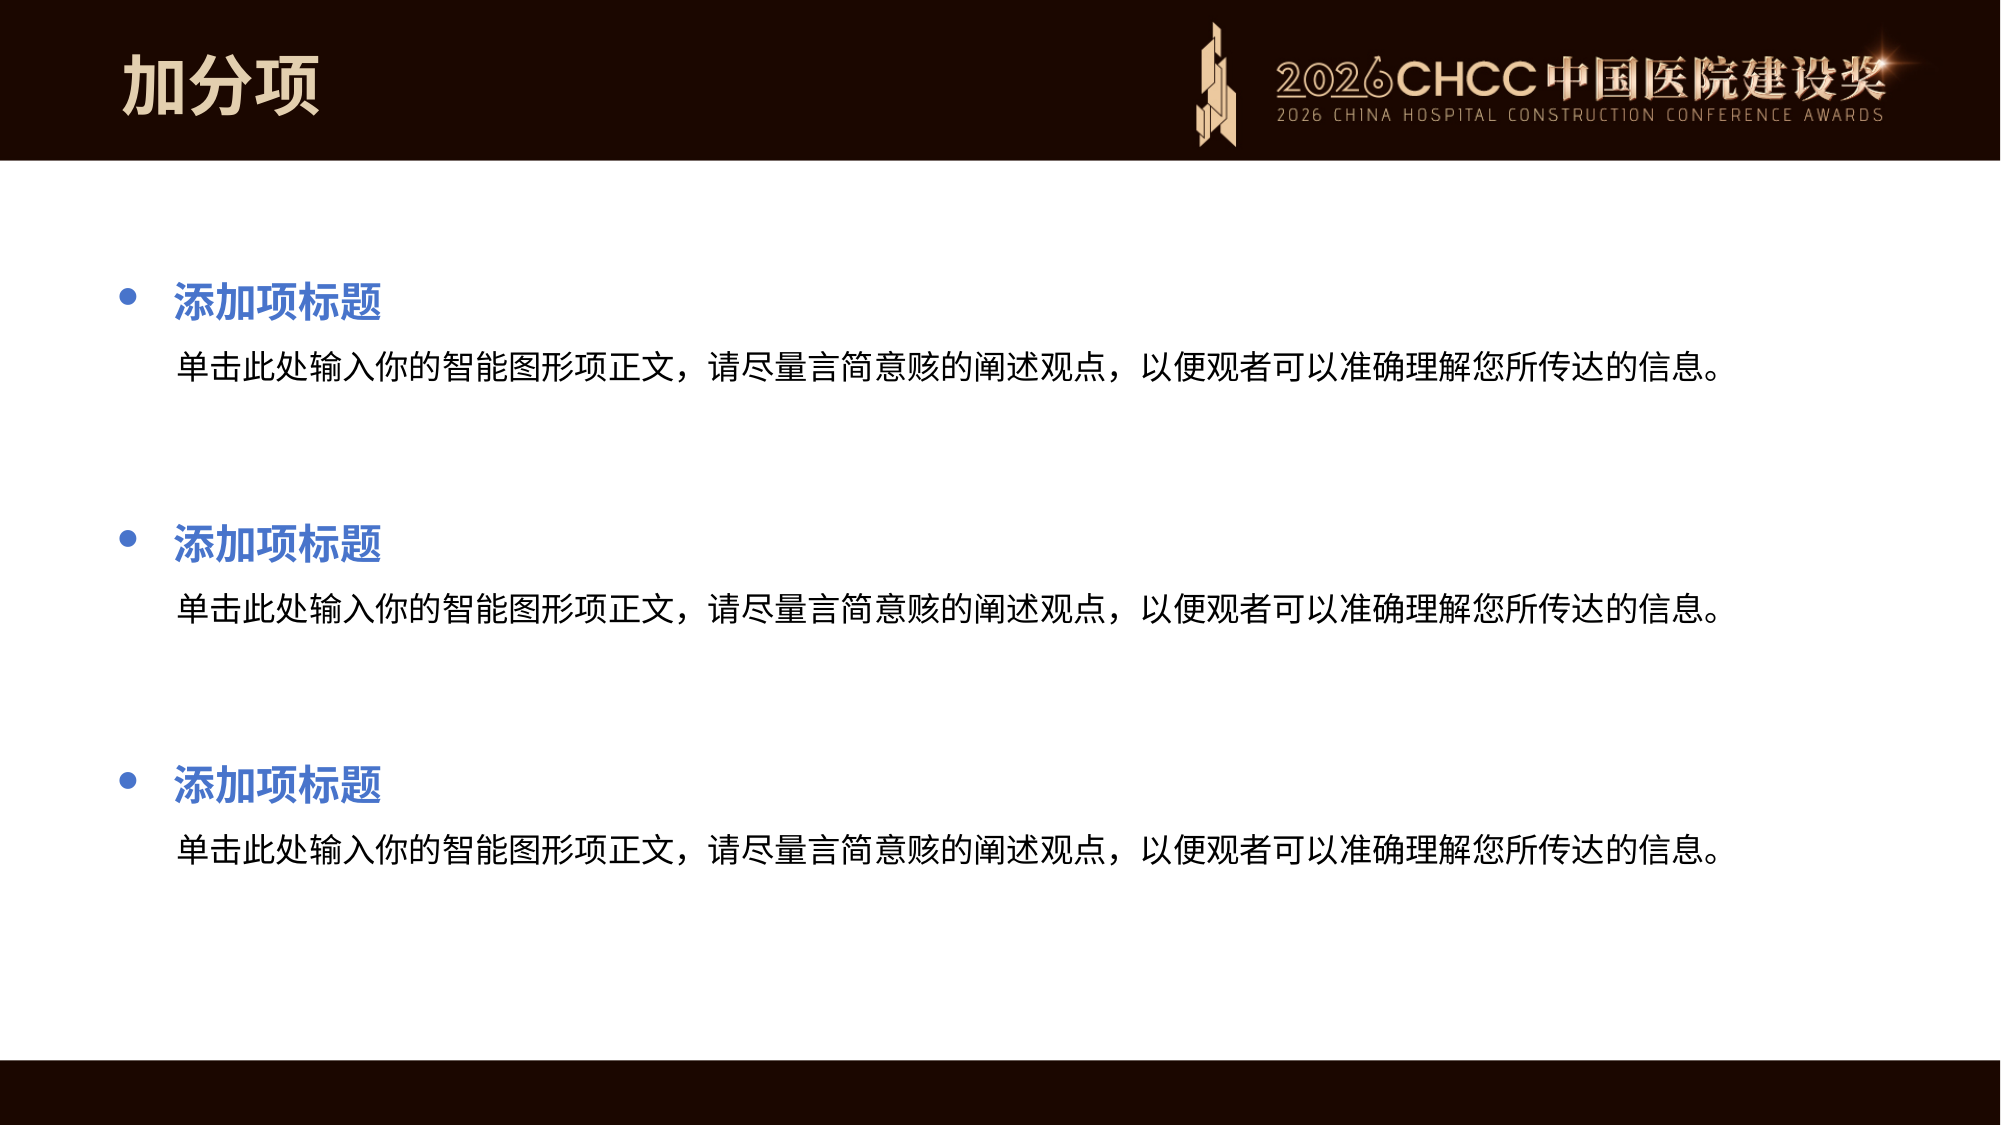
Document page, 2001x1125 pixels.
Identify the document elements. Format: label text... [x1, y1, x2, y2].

text_box 单击此处输入你的智能图形项正文，请尽量言简意赅的阐述观点，以便观者可以准确理解您所传达的信息。 [117, 326, 1817, 457]
text_box 添加项标题 [117, 727, 934, 810]
text_box 单击此处输入你的智能图形项正文，请尽量言简意赅的阐述观点，以便观者可以准确理解您所传达的信息。 [117, 567, 1817, 699]
text_box 加分项 [106, 36, 563, 132]
text_box 添加项标题 [117, 485, 934, 568]
text_box 单击此处输入你的智能图形项正文，请尽量言简意赅的阐述观点，以便观者可以准确理解您所传达的信息。 [117, 809, 1817, 940]
picture [0, 0, 2001, 1125]
text_box 添加项标题 [117, 244, 934, 327]
